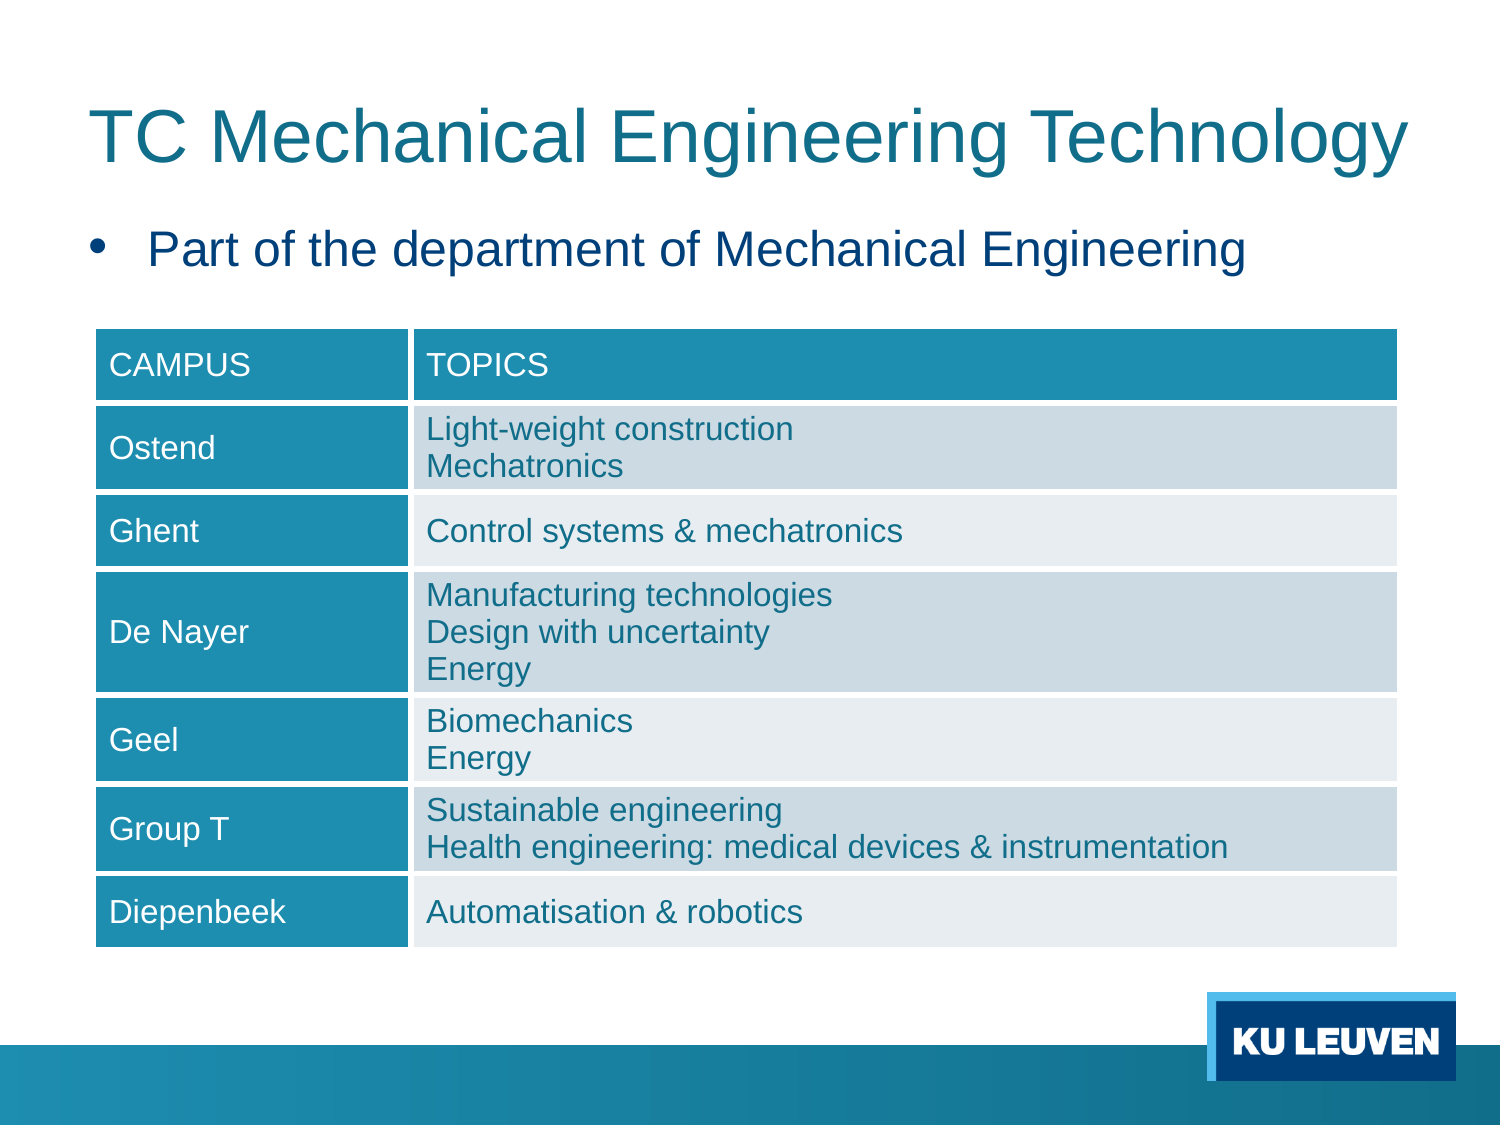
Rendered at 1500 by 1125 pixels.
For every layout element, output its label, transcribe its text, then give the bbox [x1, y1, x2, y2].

table_cell Ostend [96, 406, 408, 489]
table_cell Diepenbeek [96, 876, 408, 947]
picture [1207, 1000, 1456, 1081]
table_header TOPICS [414, 329, 1397, 400]
table_cell Geel [96, 698, 408, 781]
table_cell Manufacturing technologies Design with uncertainty Energy [414, 572, 1397, 692]
title TC Mechanical Engineering Technology [88, 29, 1456, 178]
table_cell Biomechanics Energy [414, 698, 1397, 781]
table_header CAMPUS [96, 329, 408, 400]
table_cell Sustainable engineering Health engineering: medical devices & instrumentation [414, 787, 1397, 871]
table_cell Control systems & mechatronics [414, 495, 1397, 566]
list Part of the department of Mechanical Engineering [88, 216, 1456, 1000]
table_cell De Nayer [96, 572, 408, 692]
table_cell Ghent [96, 495, 408, 566]
table_cell Light-weight construction Mechatronics [414, 406, 1397, 489]
table_cell Automatisation & robotics [414, 876, 1397, 947]
table_cell Group T [96, 787, 408, 871]
